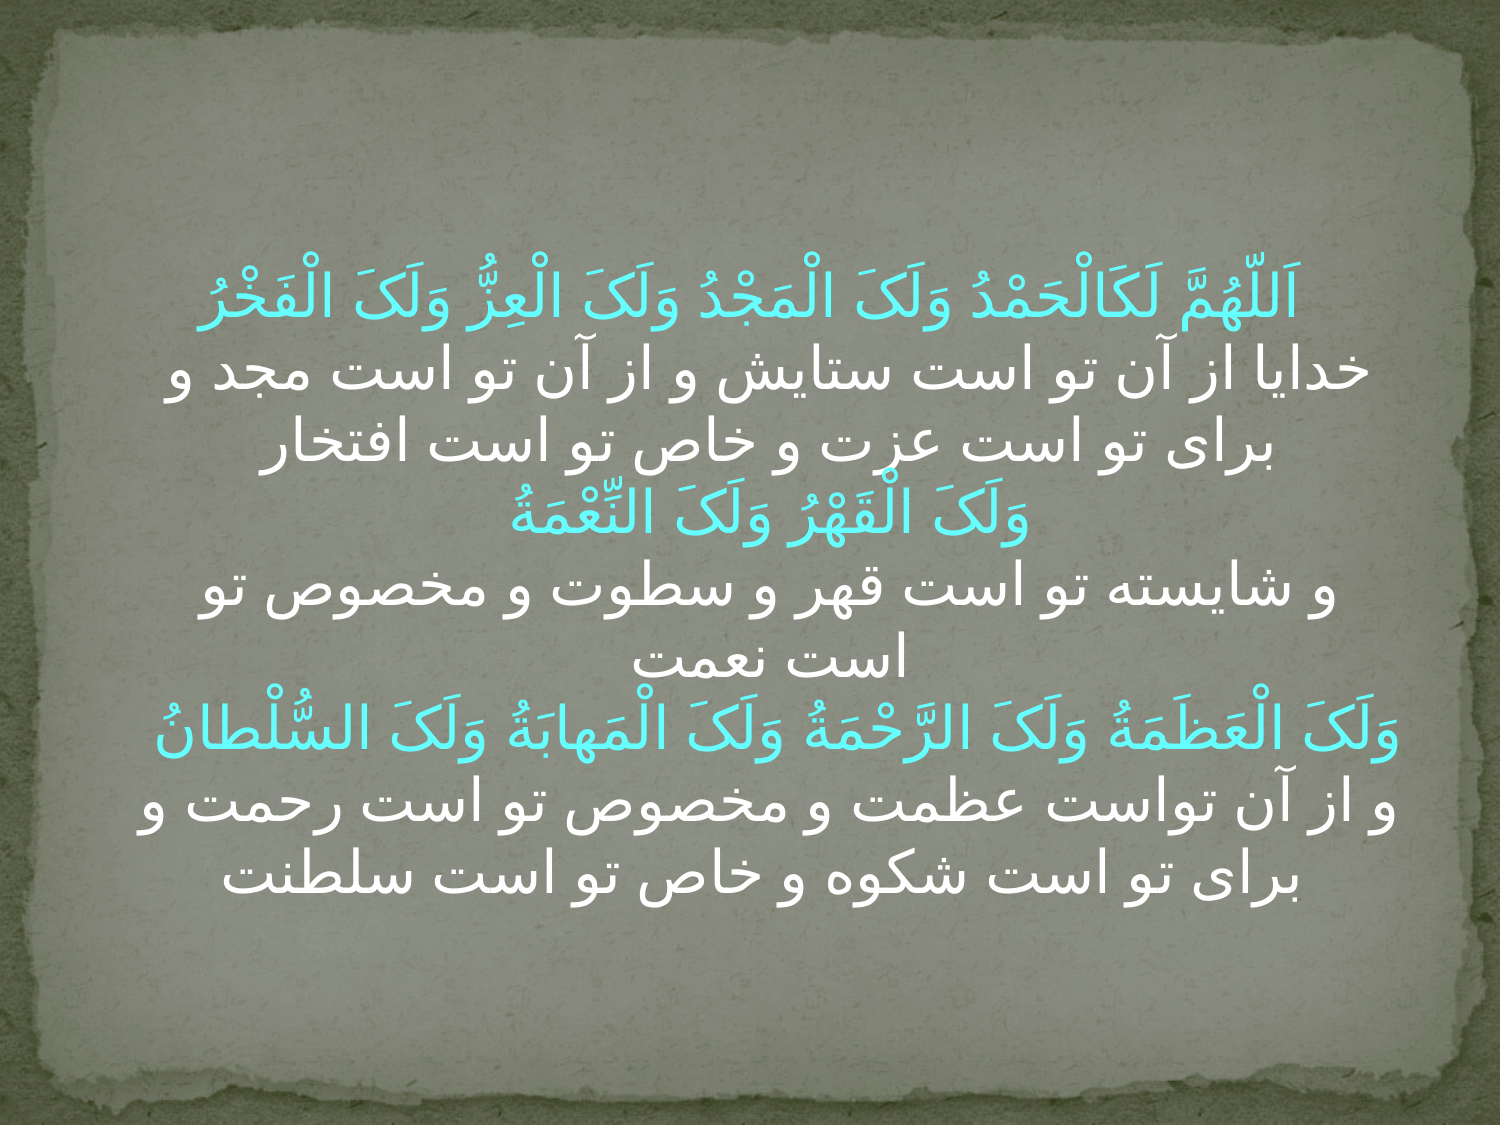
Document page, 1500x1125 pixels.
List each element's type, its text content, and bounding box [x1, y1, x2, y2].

list اَللّهُمَّ لَکَ‏الْحَمْدُ وَلَکَ الْمَجْدُ وَلَکَ الْعِزُّ وَلَکَ الْفَخْرُ خدایا از آن تو است‏ ستایش و از آن تو است مجد و براى تو است عزت و خاص تو است افتخار وَلَکَ الْقَهْرُ وَلَکَ النِّعْمَةُ و شایسته تو است قهر و سطوت و مخصوص تو است نعمت‏ وَلَکَ الْعَظَمَةُ وَلَکَ الرَّحْمَةُ وَلَکَ الْمَهابَةُ وَلَکَ السُّلْطانُ و از آن تواست عظمت و مخصوص تو است رحمت و براى تو است شکوه و خاص تو است سلطنت [75, 249, 1425, 1000]
